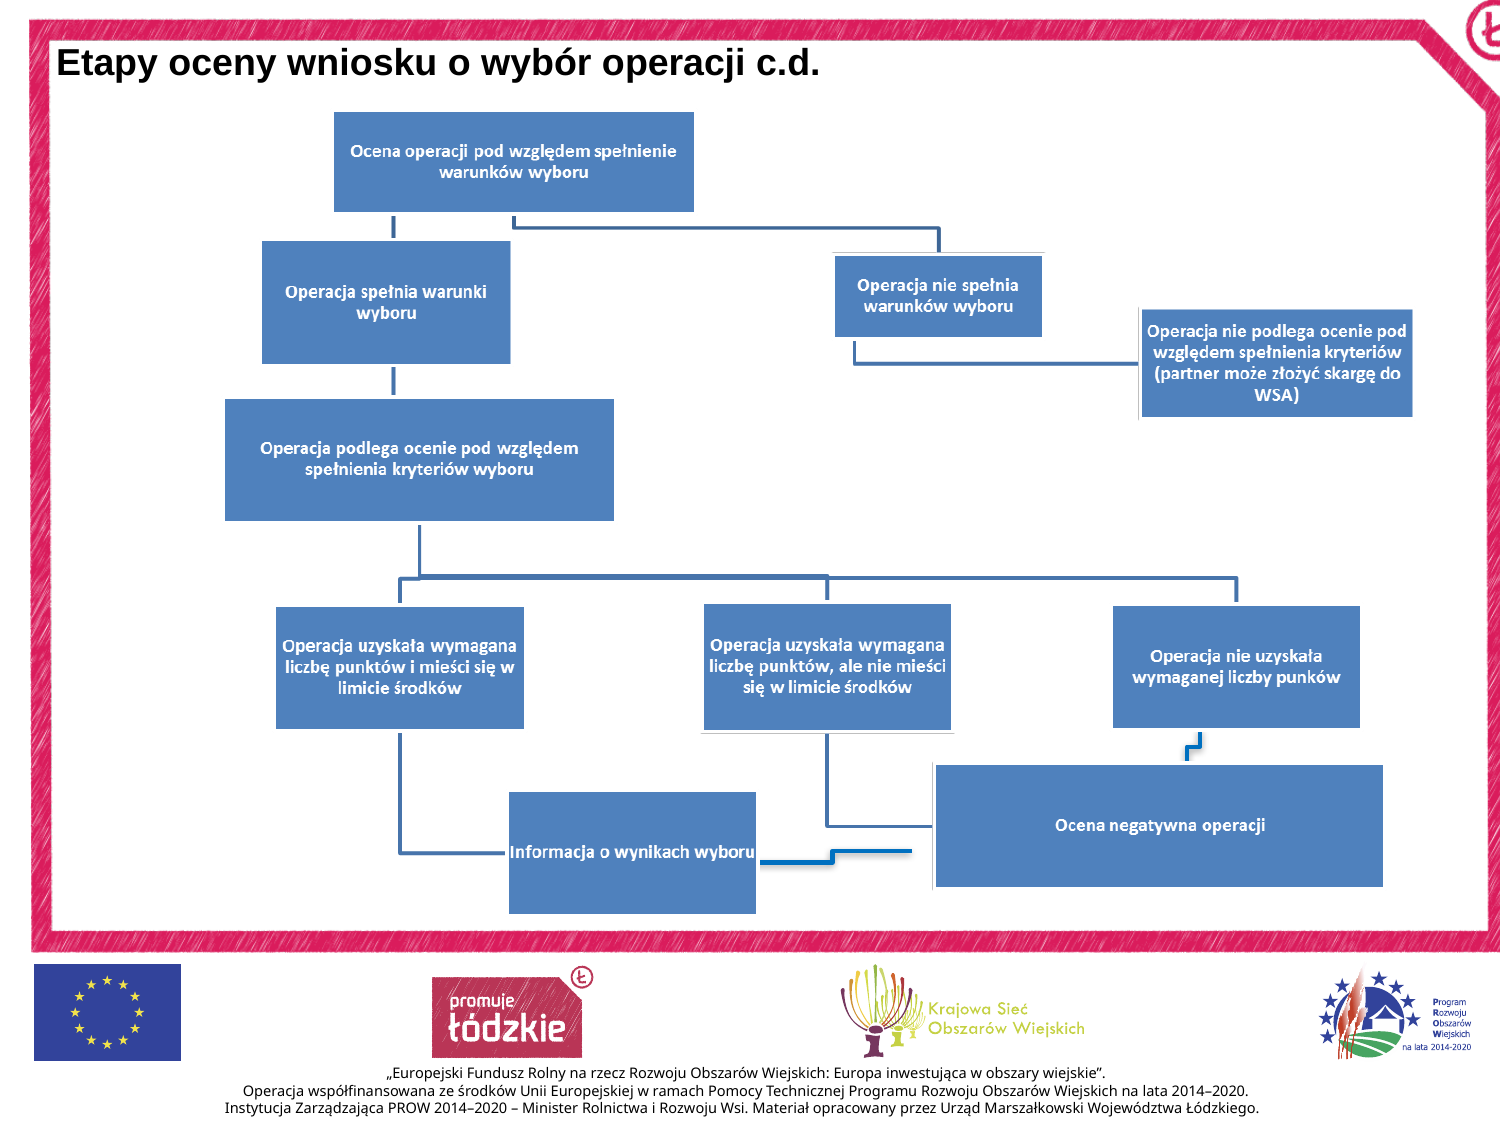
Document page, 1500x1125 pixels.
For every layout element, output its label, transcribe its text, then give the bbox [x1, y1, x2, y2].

text_box „Europejski Fundusz Rolny na rzecz Rozwoju Obszarów Wiejskich: Europa inwestująca w obszary wiejskie”. Operacja współfinansowana ze środków Unii Europejskiej w ramach Pomocy Technicznej Programu Rozwoju Obszarów Wiejskich na lata 2014–2020. Instytucja Zarządzająca PROW 2014–2020 – Minister Rolnictwa i Rozwoju Wsi. Materiał opracowany przez Urząd Marszałkowski Województwa Łódzkiego. [209, 1071, 1283, 1124]
picture [29, 0, 1500, 953]
picture [32, 959, 1474, 1063]
